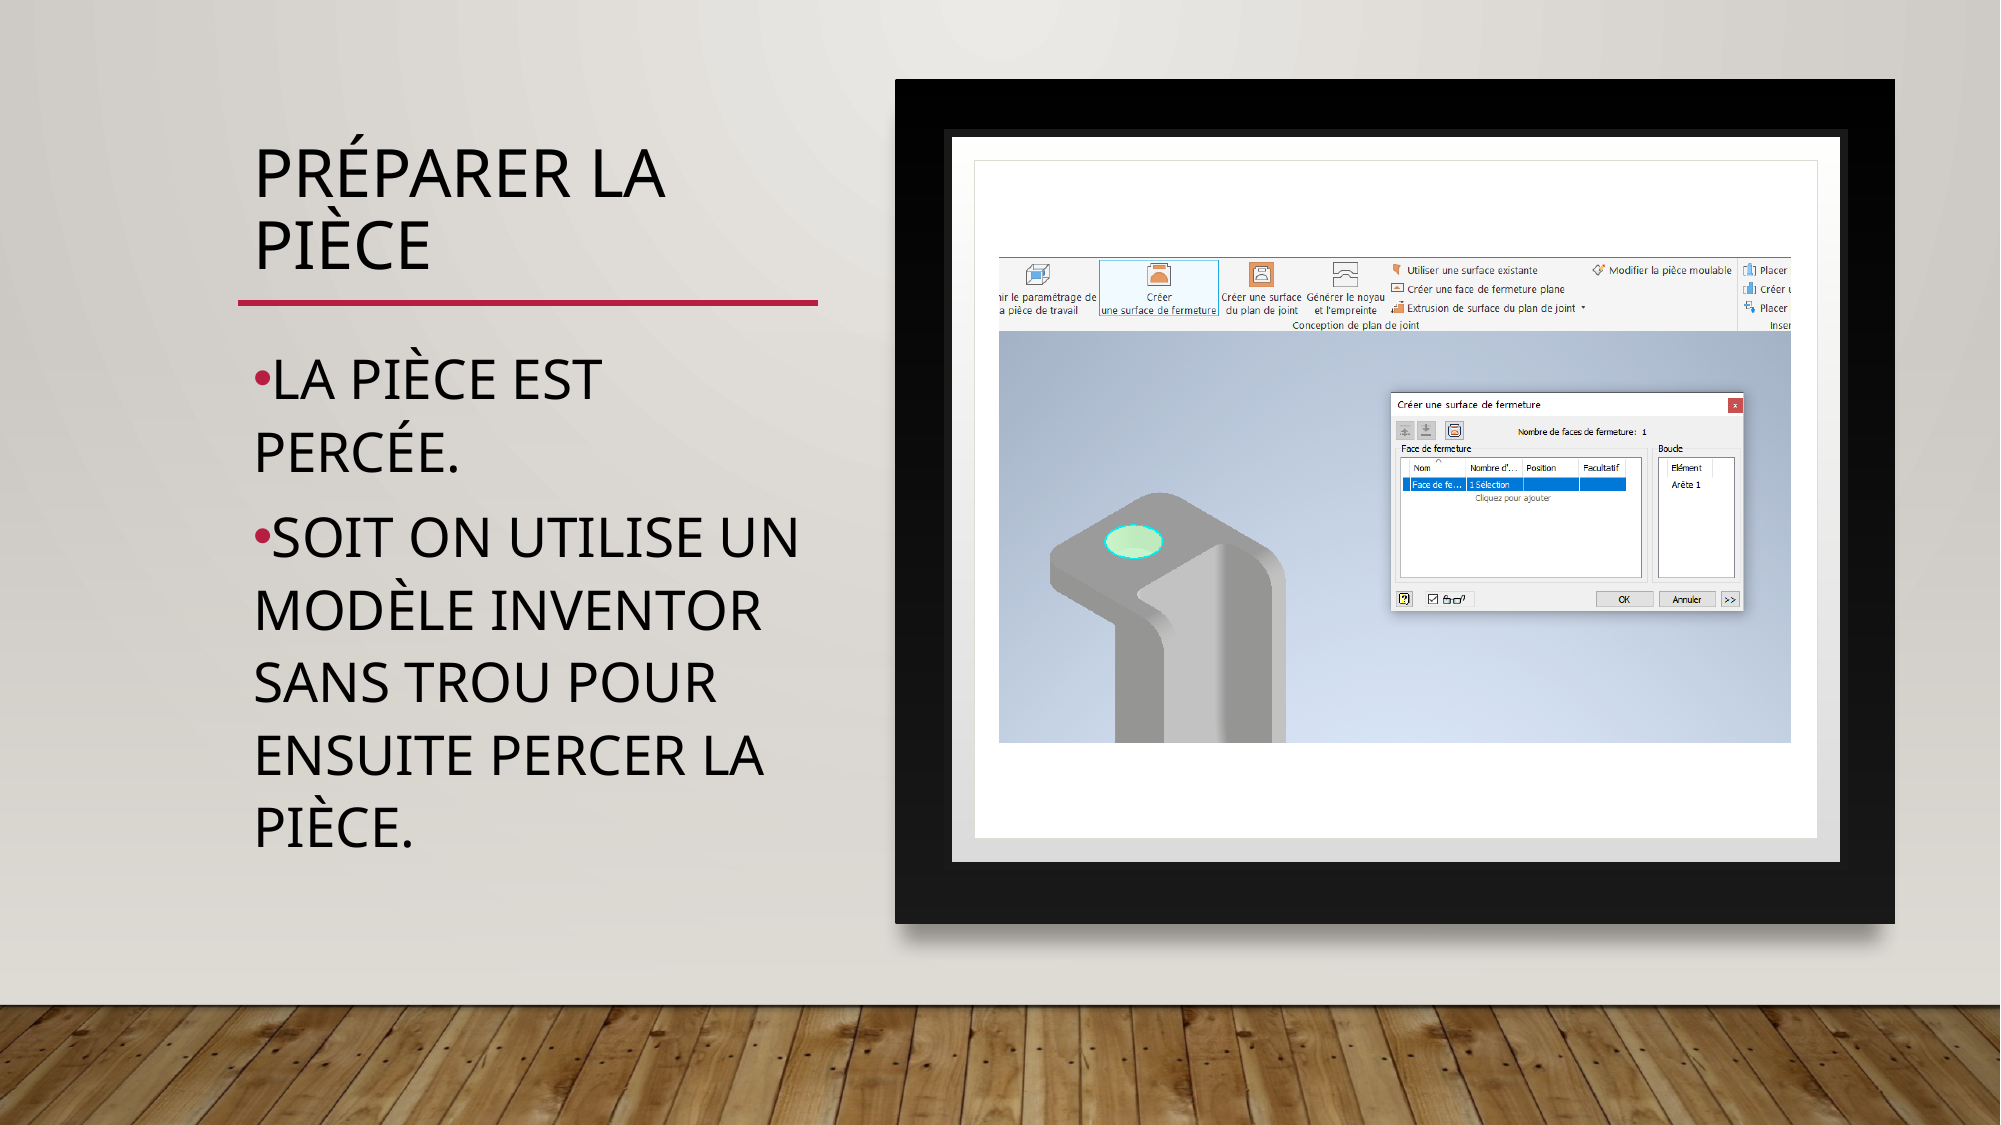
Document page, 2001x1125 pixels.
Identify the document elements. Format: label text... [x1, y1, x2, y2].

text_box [895, 78, 1896, 924]
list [999, 257, 1791, 743]
text_box La pièce est percée. Soit on utilise un modèle Inventor sans trou pour ensuite percer la pièce. [238, 330, 817, 897]
text_box [0, 330, 2000, 1004]
picture [0, 1006, 2000, 1125]
title Préparer la pièce [238, 131, 818, 302]
text_box [0, 0, 2000, 330]
